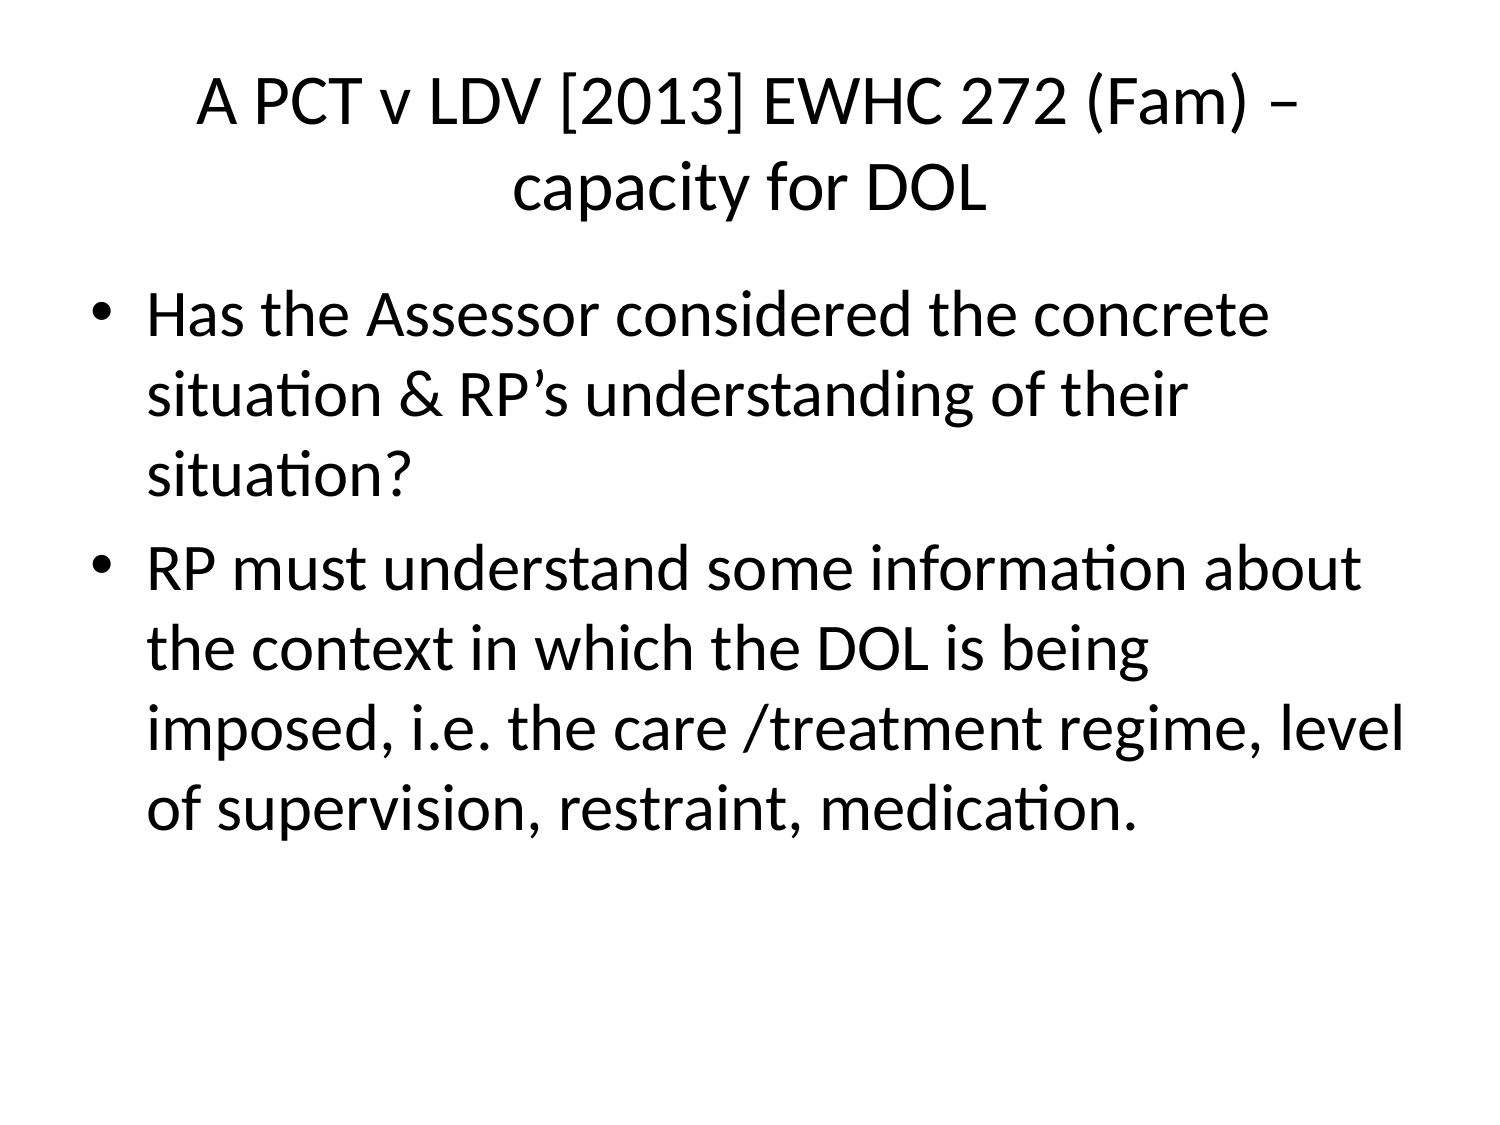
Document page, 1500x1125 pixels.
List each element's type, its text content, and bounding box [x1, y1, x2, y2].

title A PCT v LDV [2013] EWHC 272 (Fam) –capacity for DOL [75, 45, 1425, 233]
list Has the Assessor considered the concrete situation & RP’s understanding of their situation? RP must understand some information about the context in which the DOL is being imposed, i.e. the care /treatment regime, level of supervision, restraint, medication. [75, 262, 1425, 1005]
